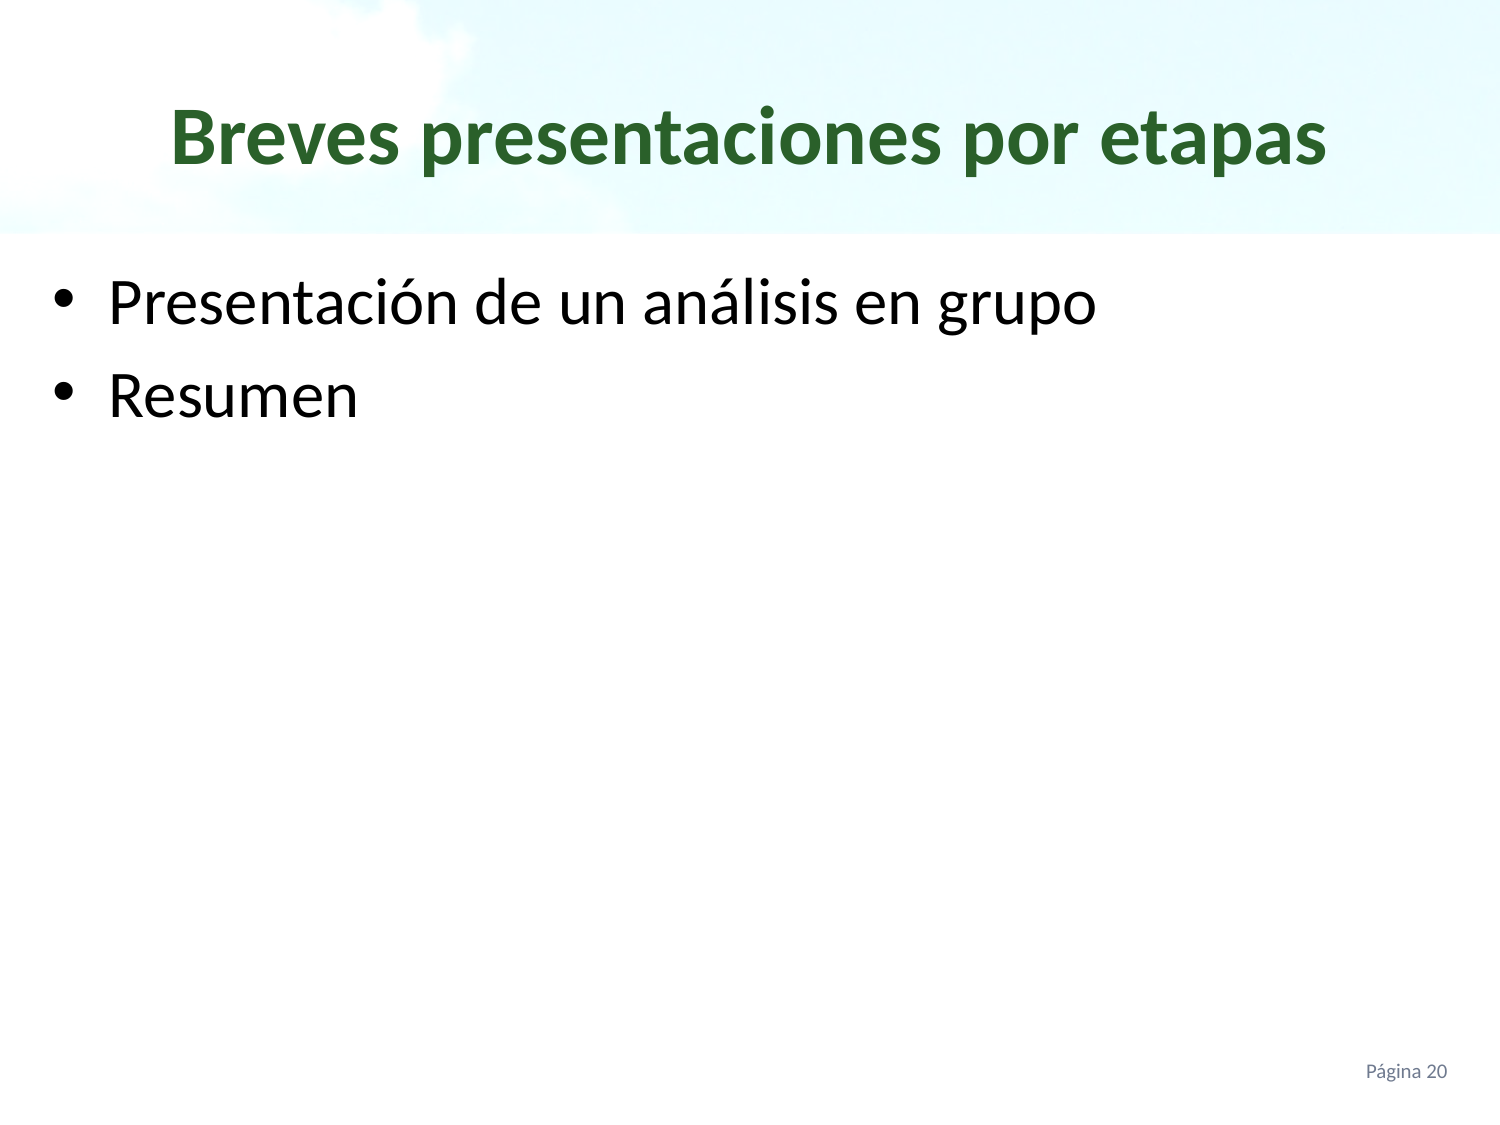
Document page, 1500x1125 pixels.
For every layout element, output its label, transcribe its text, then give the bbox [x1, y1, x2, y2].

title Breves presentaciones por etapas [37, 37, 1463, 225]
list Presentación de un análisis en grupo Resumen [37, 249, 1463, 1050]
